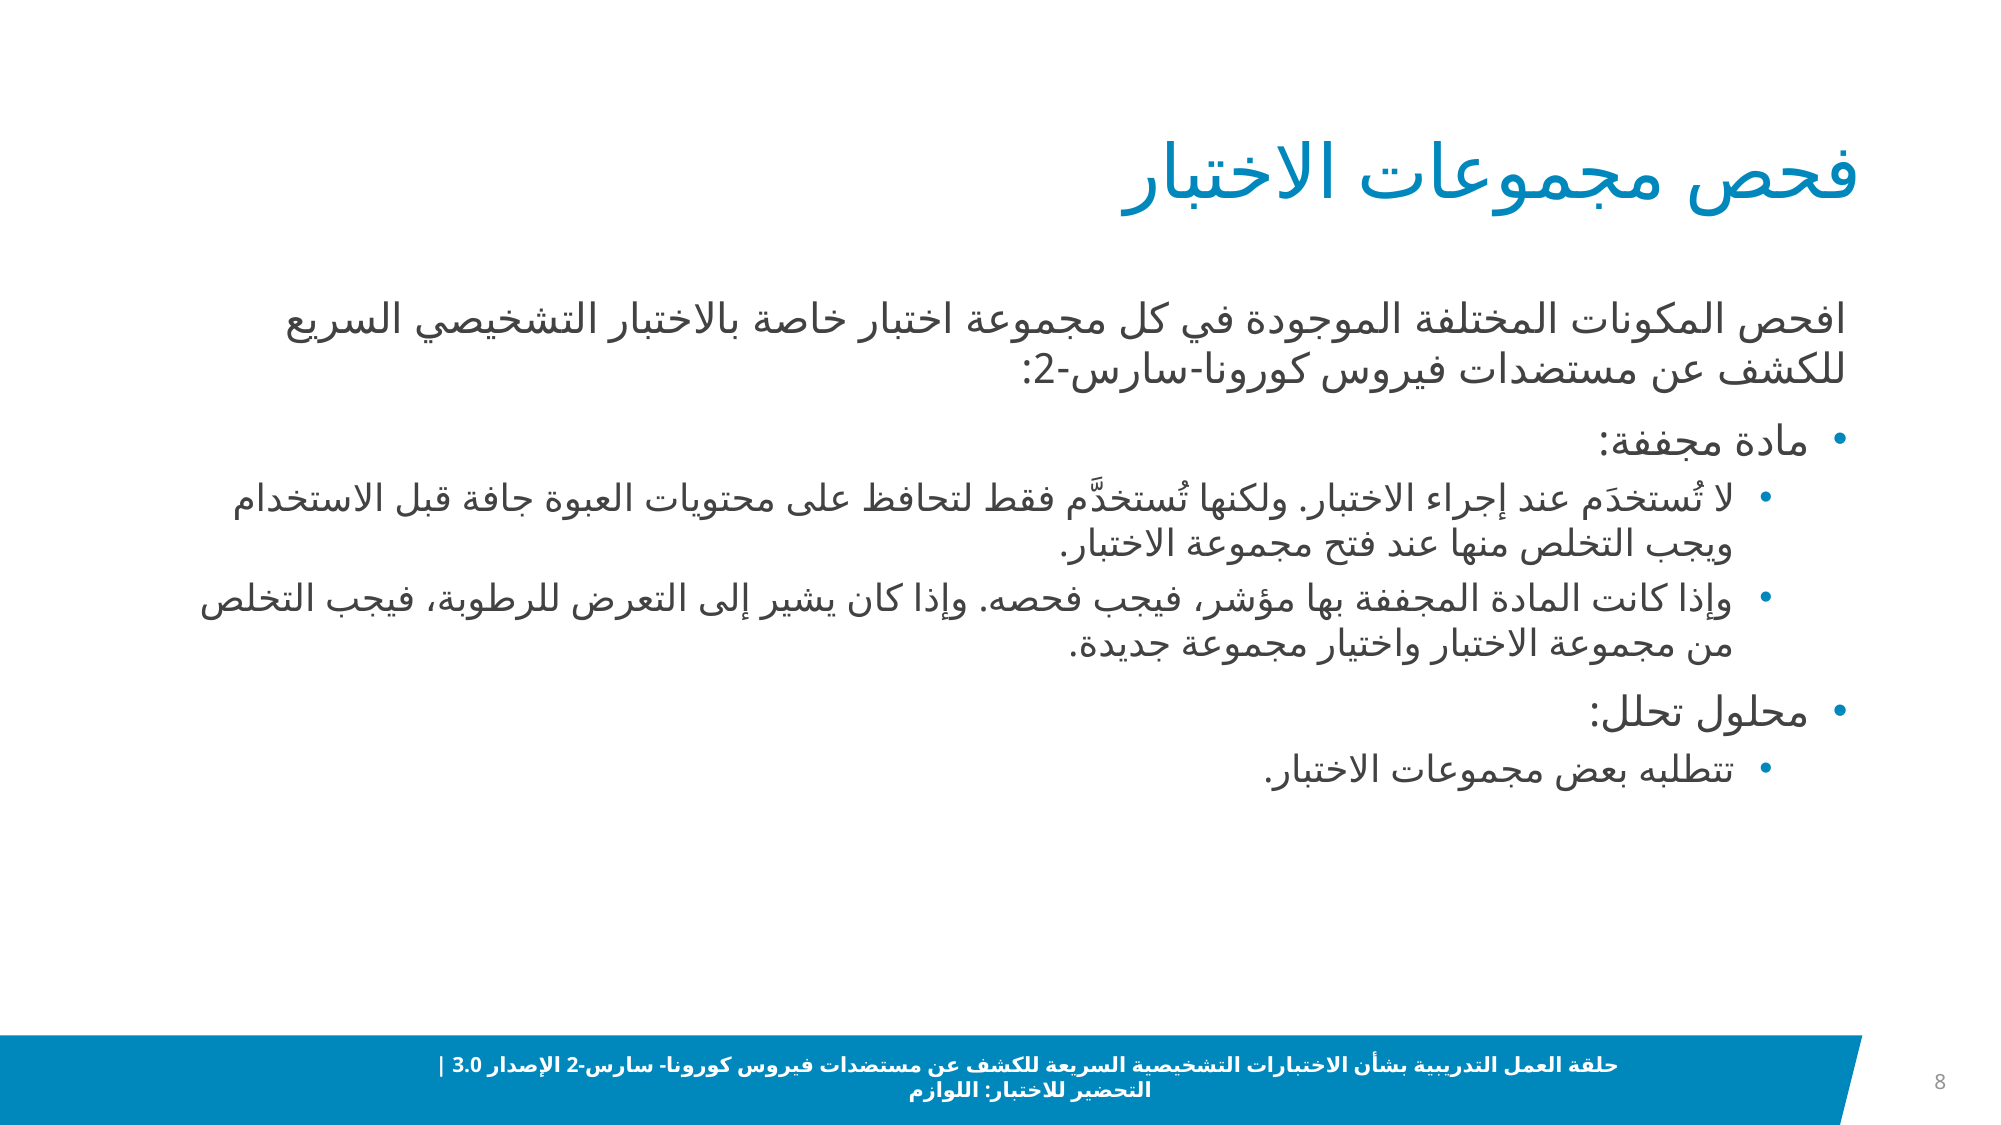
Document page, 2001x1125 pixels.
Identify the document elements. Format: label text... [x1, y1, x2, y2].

slide_number 8 [1862, 1035, 1947, 1125]
title فحص مجموعات الاختبار [137, 59, 1863, 215]
footer حلقة العمل التدريبية بشأن الاختبارات التشخيصية السريعة للكشف عن مستضدات فيروس كورونا- سارس-2 الإصدار 3.0 | التحضير للاختبار: اللوازم [427, 1035, 1628, 1118]
list افحص المكونات المختلفة الموجودة في كل مجموعة اختبار خاصة بالاختبار التشخيصي السريع للكشف عن مستضدات فيروس كورونا-سارس-2: مادة مجففة: لا تُستخدَم عند إجراء الاختبار. ولكنها تُستخدَّم فقط لتحافظ على محتويات العبوة جافة قبل الاستخدام ويجب التخلص منها عند فتح مجموعة الاختبار. وإذا كانت المادة المجففة بها مؤشر، فيجب فحصه. وإذا كان يشير إلى التعرض للرطوبة، فيجب التخلص من مجموعة الاختبار واختيار مجموعة جديدة. محلول تحلل: تتطلبه بعض مجموعات الاختبار. [137, 284, 1863, 1014]
